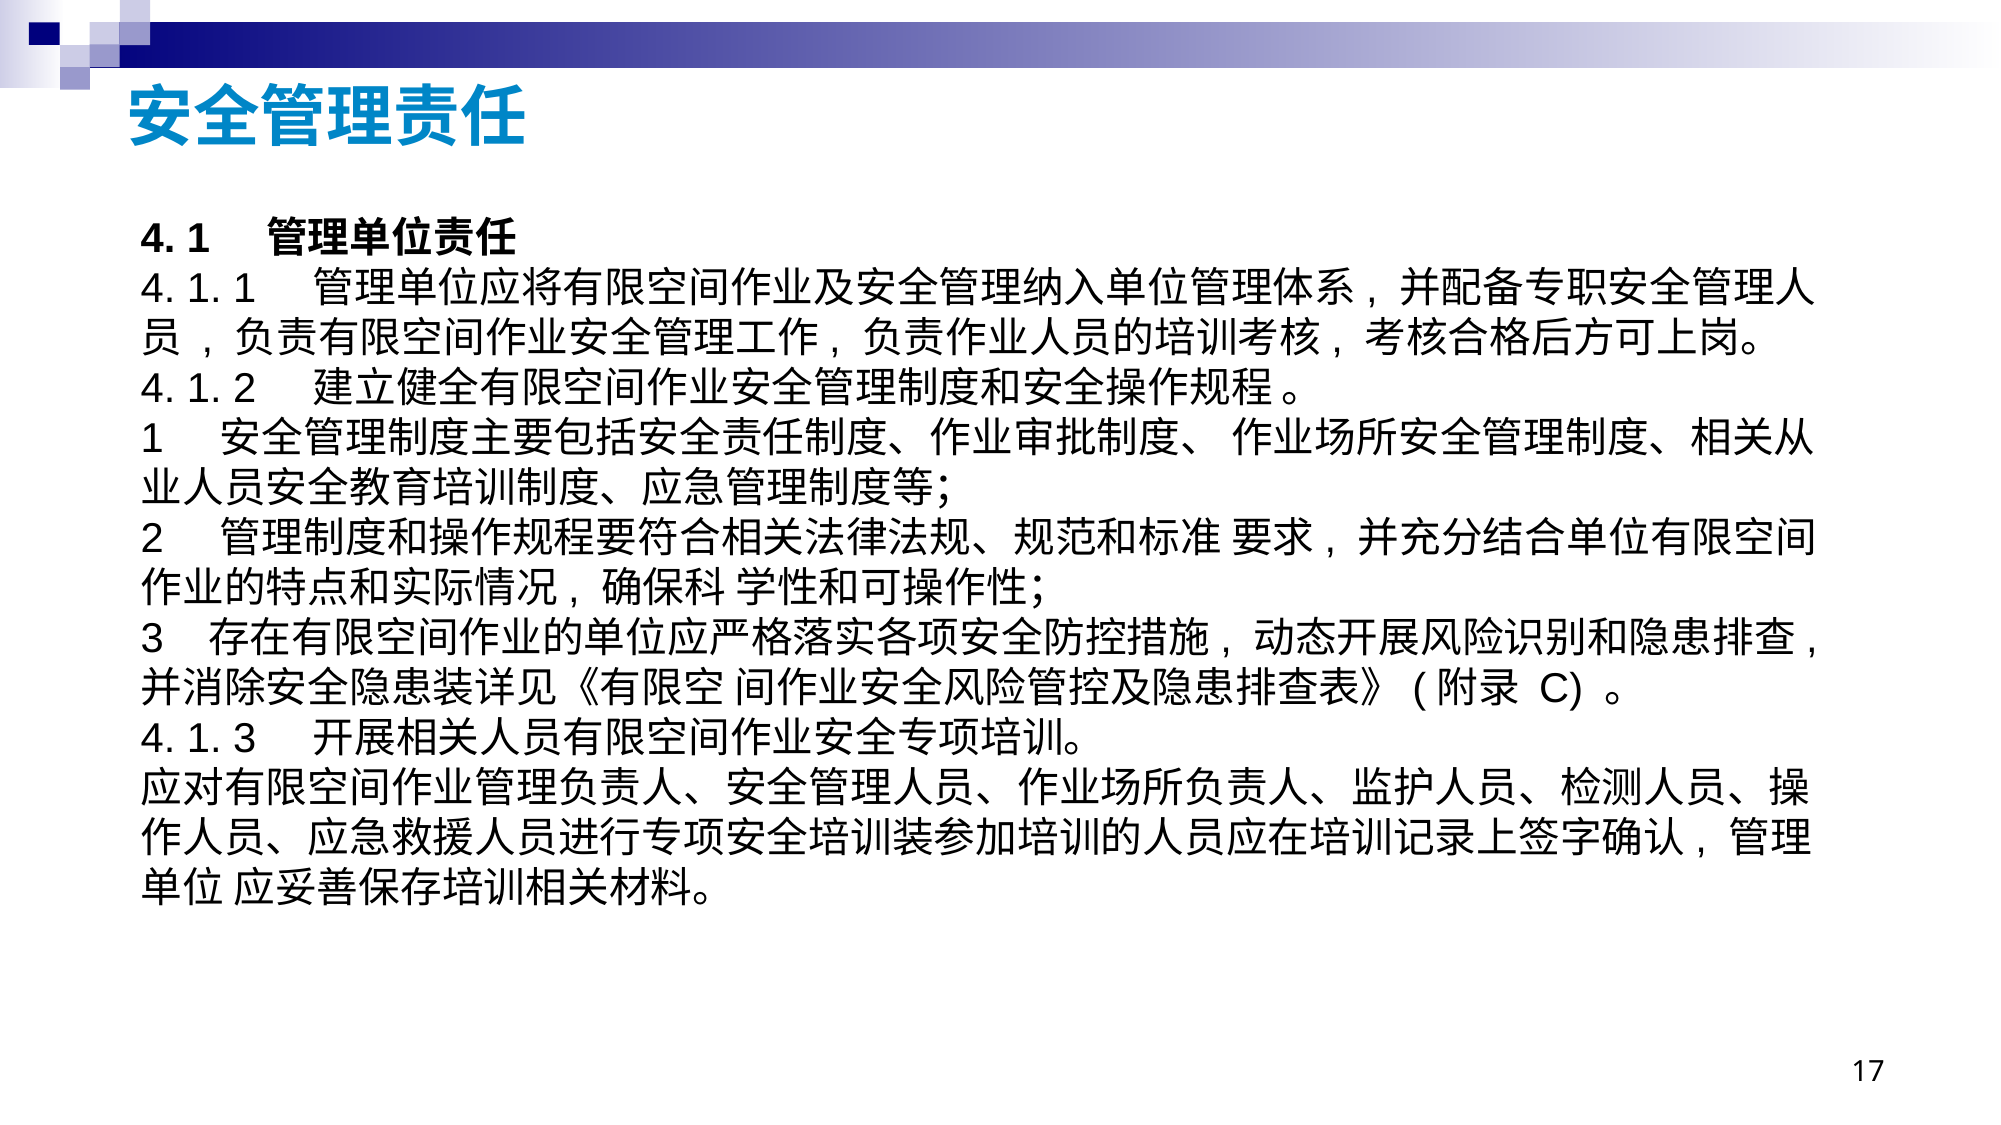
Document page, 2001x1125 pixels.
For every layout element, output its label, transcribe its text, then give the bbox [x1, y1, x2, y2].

title 安全管理责任 [78, 66, 575, 162]
slide_number 17 [1433, 1025, 1900, 1100]
text_box 4. 1 管理单位责任 4. 1. 1 管理单位应将有限空间作业及安全管理纳入单位管理体系, 并配备专职安全管理人员 , 负责有限空间作业安全管理工作, 负责作业人员的培训考核, 考核合格后方可上岗。 4. 1. 2 建立健全有限空间作业安全管理制度和安全操作规程 。 1 安全管理制度主要包括安全责任制度、作业审批制度、 作业场所安全管理制度、相关从业人员安全教育培训制度、应急管理制度等； 2 管理制度和操作规程要符合相关法律法规、规范和标准 要求, 并充分结合单位有限空间作业的特点和实际情况, 确保科 学性和可操作性； 3 存在有限空间作业的单位应严格落实各项安全防控措施, 动态开展风险识别和隐患排查, 并消除安全隐患装详见《有限空 间作业安全风险管控及隐患排查表》(附录 C) 。 4. 1. 3 开展相关人员有限空间作业安全专项培训。 应对有限空间作业管理负责人、安全管理人员、作业场所负责人、监护人员、检测人员、操作人员、应急救援人员进行专项安全培训装参加培训的人员应在培训记录上签字确认, 管理单位 应妥善保存培训相关材料。 [125, 203, 1839, 969]
